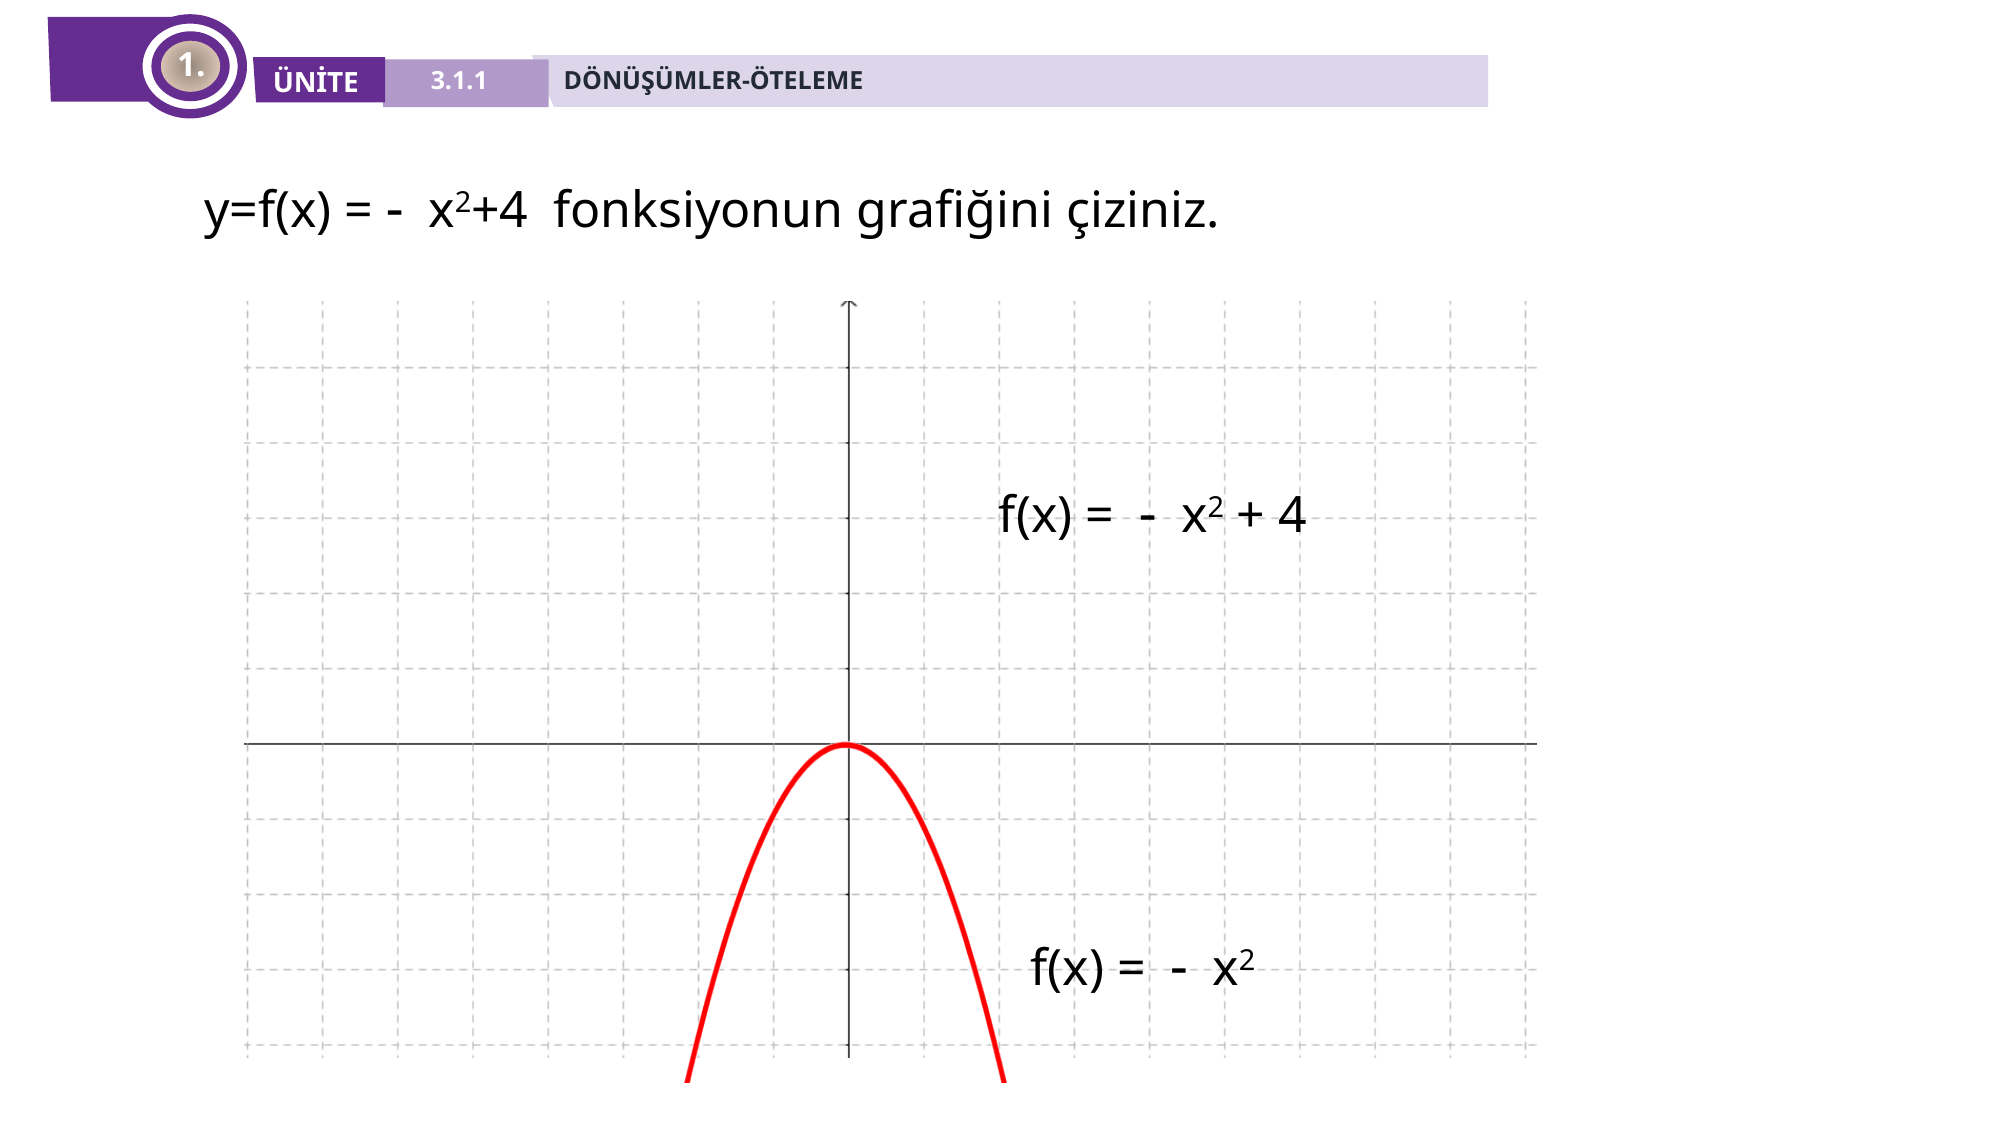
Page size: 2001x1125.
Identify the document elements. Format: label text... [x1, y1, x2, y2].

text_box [47, 16, 1552, 114]
text_box y=f(x) = - x2+4 fonksiyonun grafiğini çiziniz. [189, 165, 1441, 245]
picture [243, 301, 1537, 1083]
